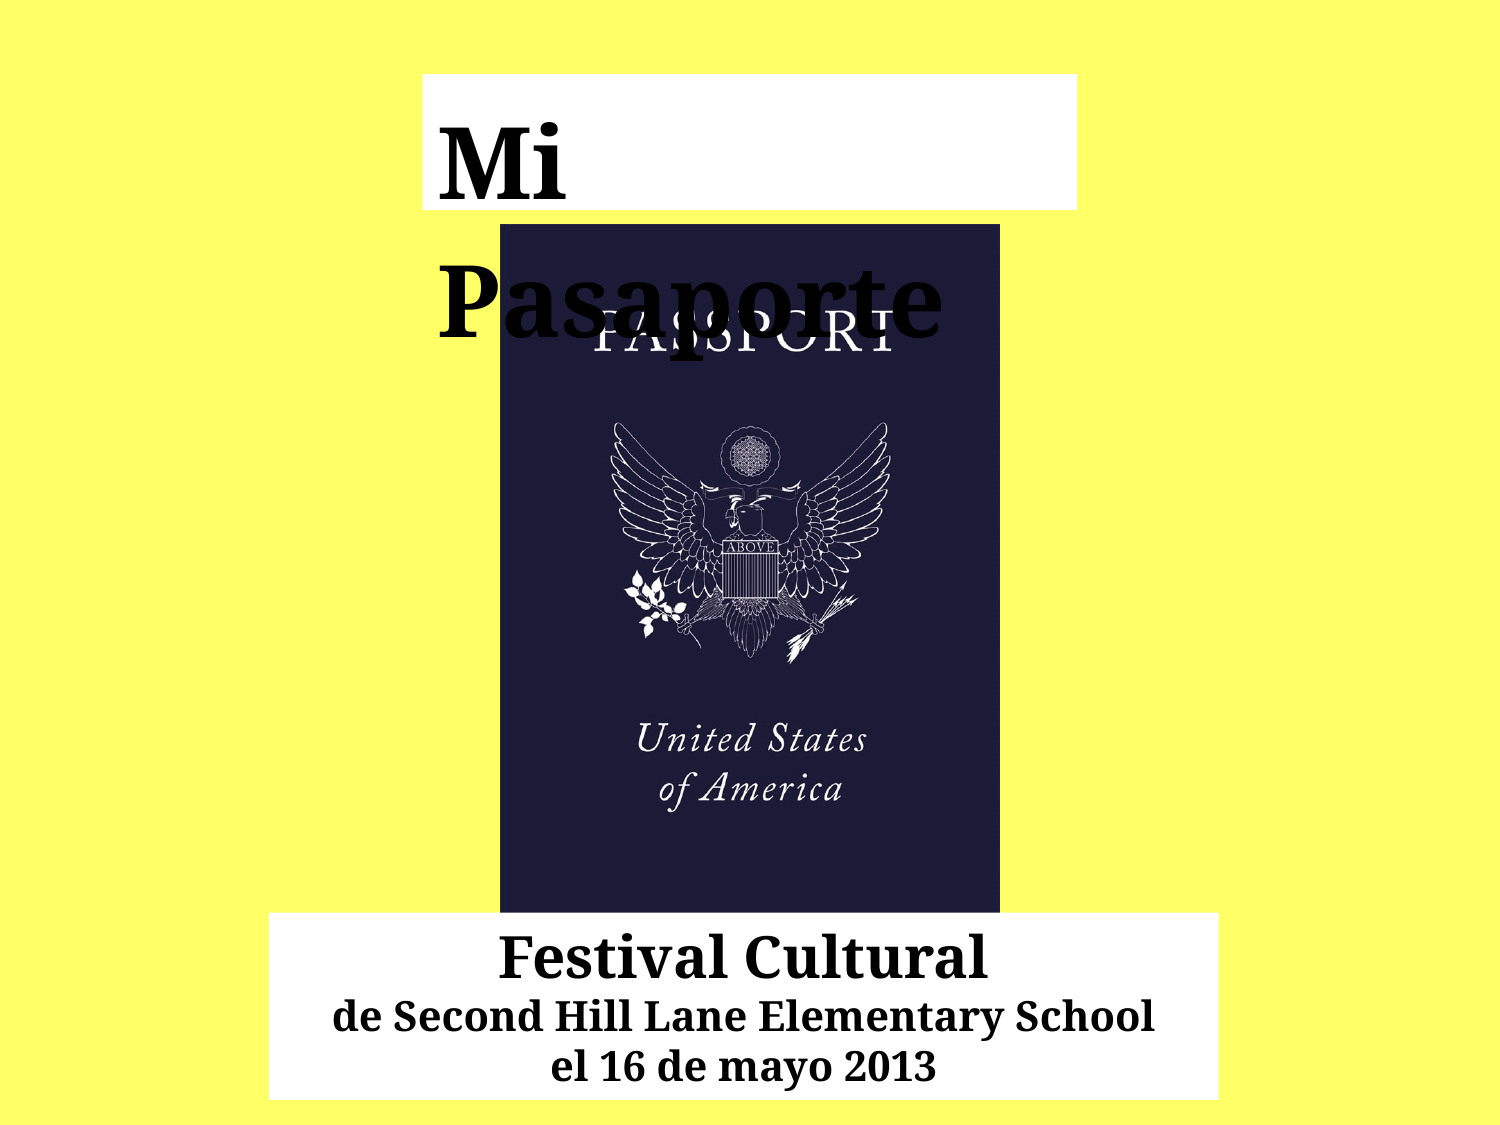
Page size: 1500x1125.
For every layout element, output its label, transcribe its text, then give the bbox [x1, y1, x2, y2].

text_box Mi Pasaporte [422, 74, 1078, 210]
subtitle Festival Cultural de Second Hill Lane Elementary School el 16 de mayo 2013 [268, 912, 1219, 1100]
picture [499, 224, 1001, 918]
